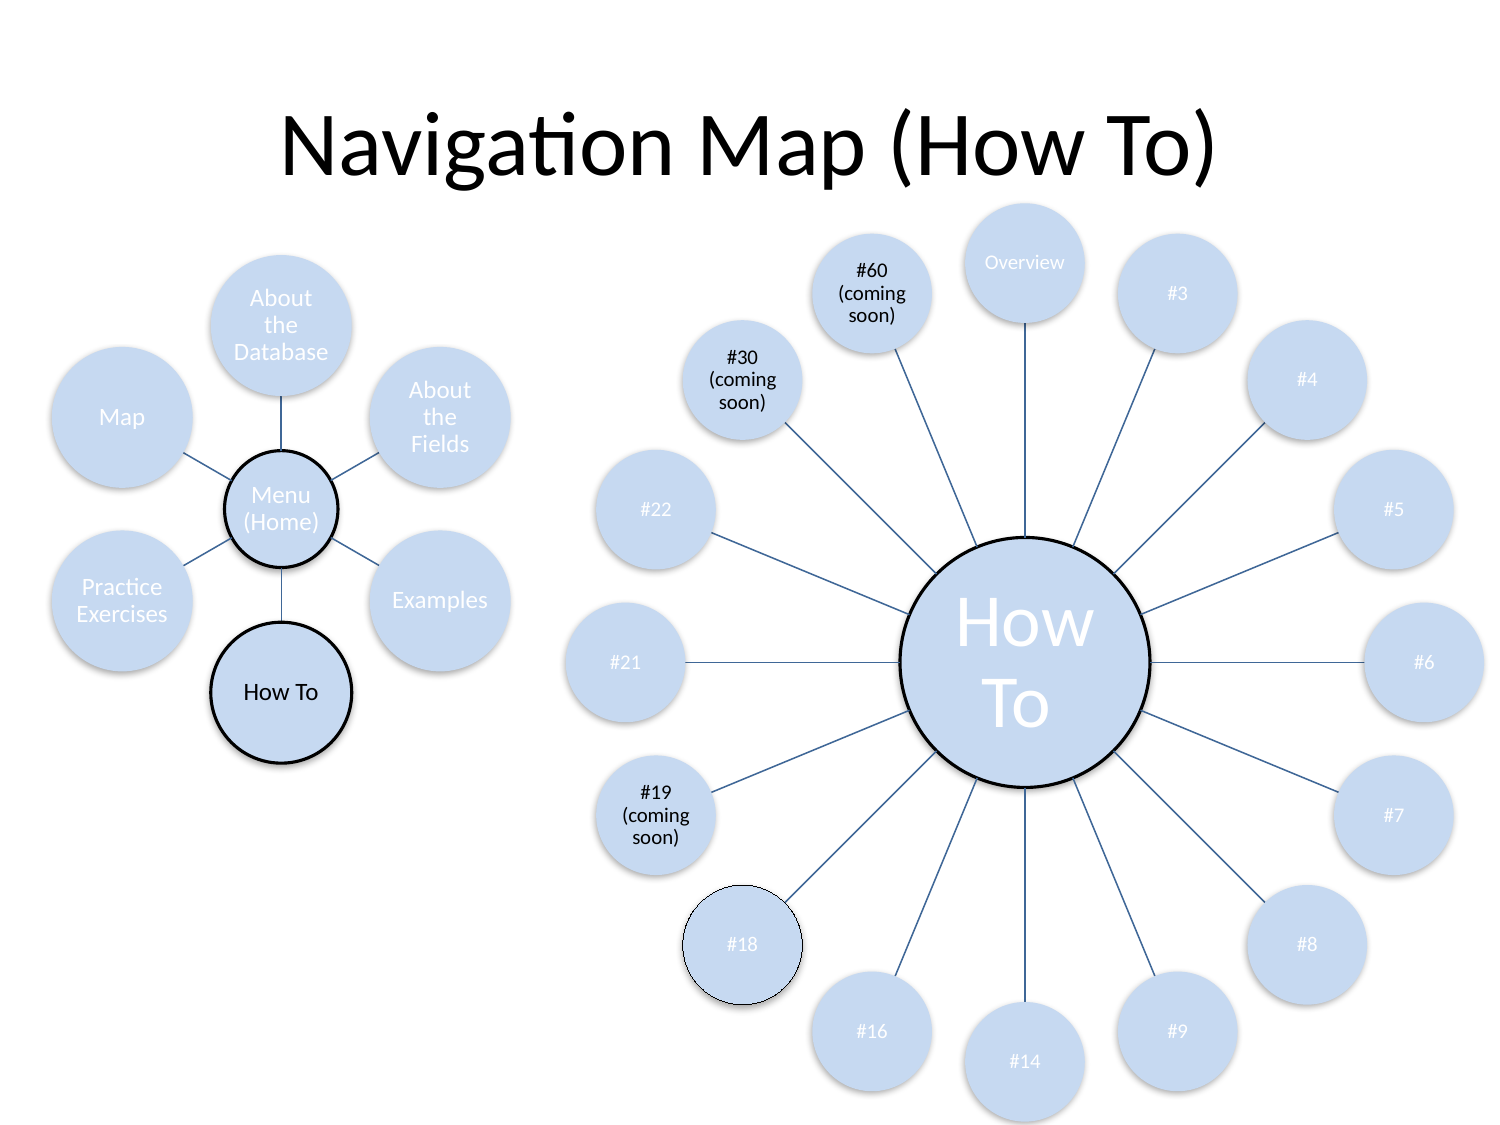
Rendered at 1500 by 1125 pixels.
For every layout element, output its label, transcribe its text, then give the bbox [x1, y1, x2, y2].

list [49, 249, 513, 769]
title Navigation Map (How To) [0, 45, 1500, 233]
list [549, 199, 1500, 1125]
